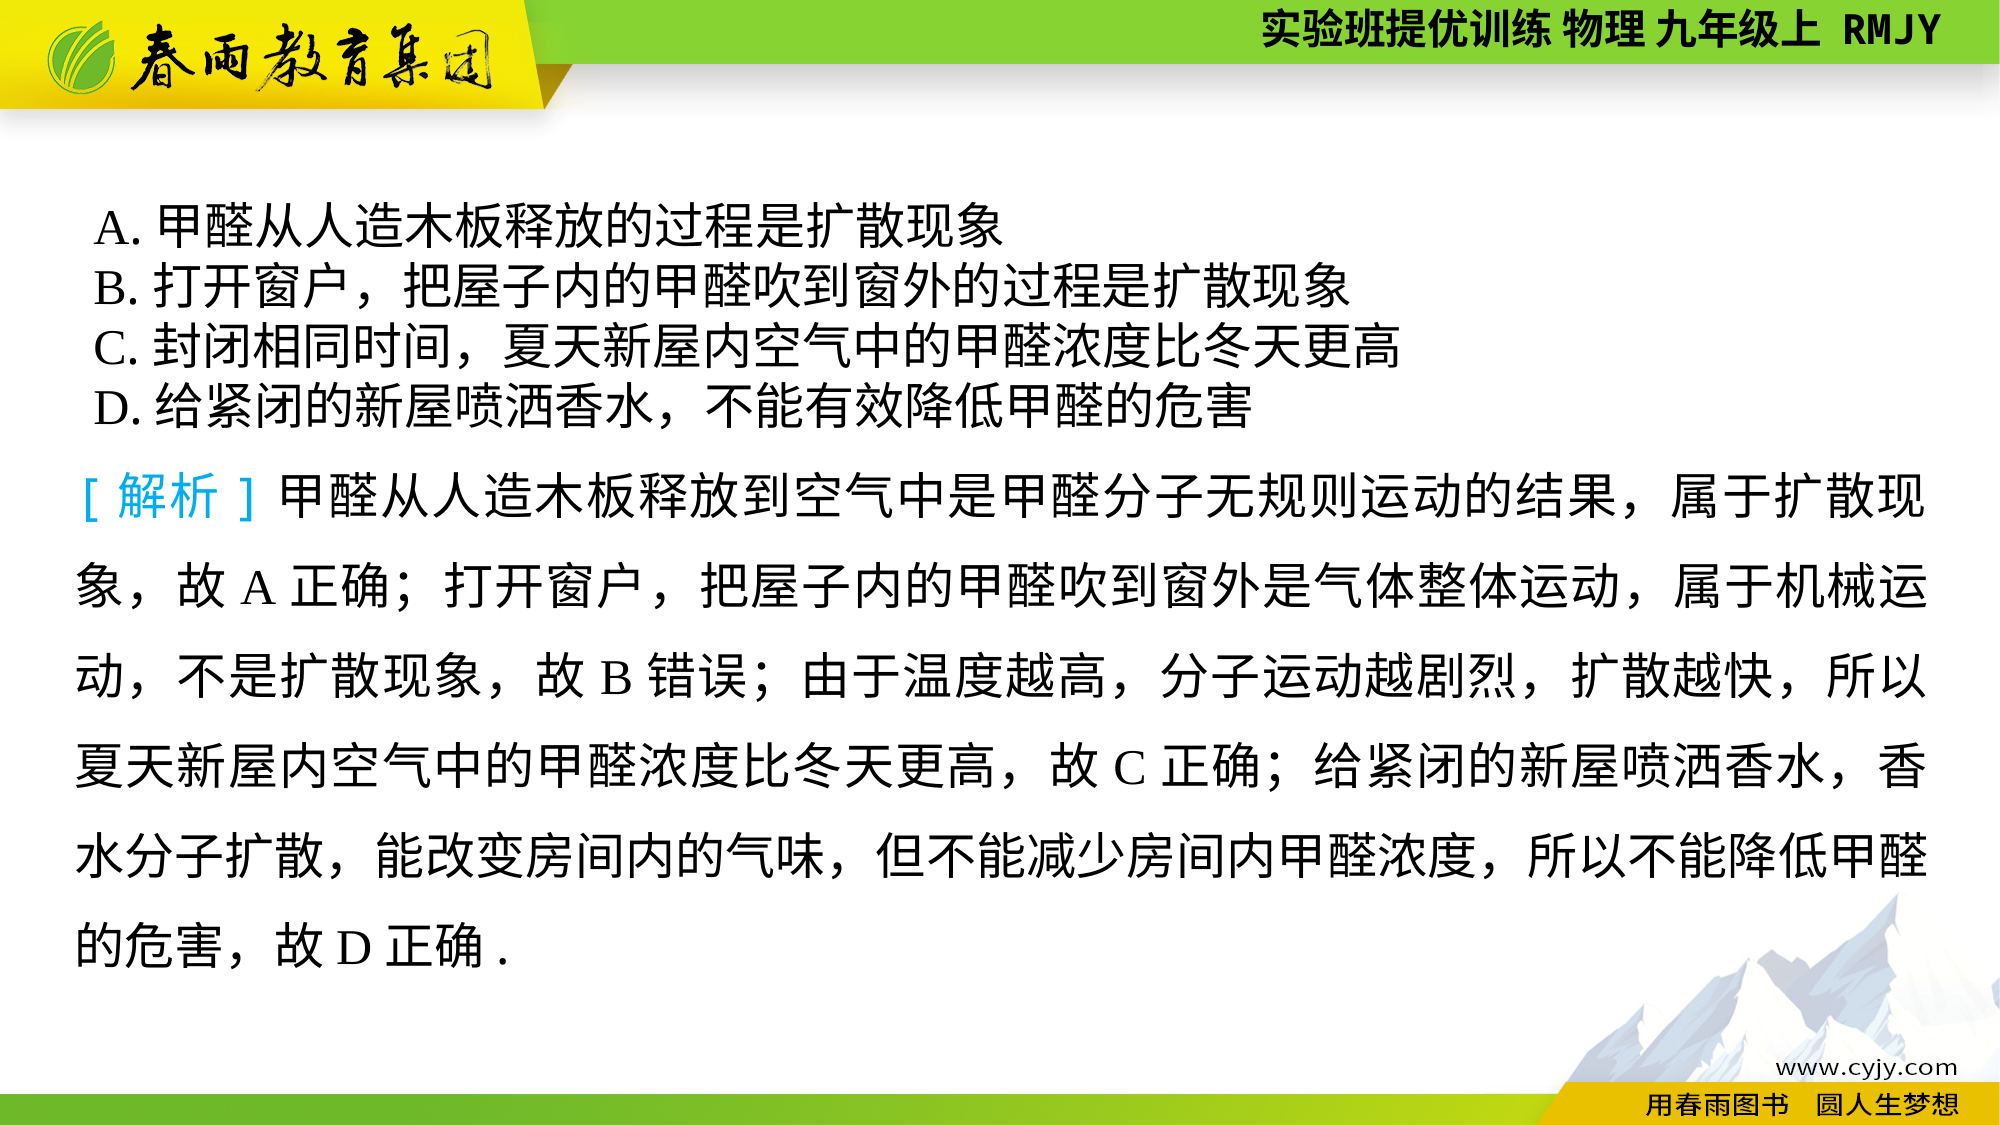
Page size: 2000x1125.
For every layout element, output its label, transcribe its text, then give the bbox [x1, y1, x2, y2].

text_box A.甲醛从人造木板释放的过程是扩散现象 B.打开窗户，把屋子内的甲醛吹到窗外的过程是扩散现象 C.封闭相同时间，夏天新屋内空气中的甲醛浓度比冬天更高 D.给紧闭的新屋喷洒香水，不能有效降低甲醛的危害 [78, 186, 1756, 442]
picture [0, 0, 2000, 1125]
list [解析]甲醛从人造木板释放到空气中是甲醛分子无规则运动的结果，属于扩散现象，故A正确；打开窗户，把屋子内的甲醛吹到窗外是气体整体运动，属于机械运动，不是扩散现象，故B错误；由于温度越高，分子运动越剧烈，扩散越快，所以夏天新屋内空气中的甲醛浓度比冬天更高，故C正确；给紧闭的新屋喷洒香水，香水分子扩散，能改变房间内的气味，但不能减少房间内甲醛浓度，所以不能降低甲醛的危害，故D正确. [59, 427, 1944, 976]
